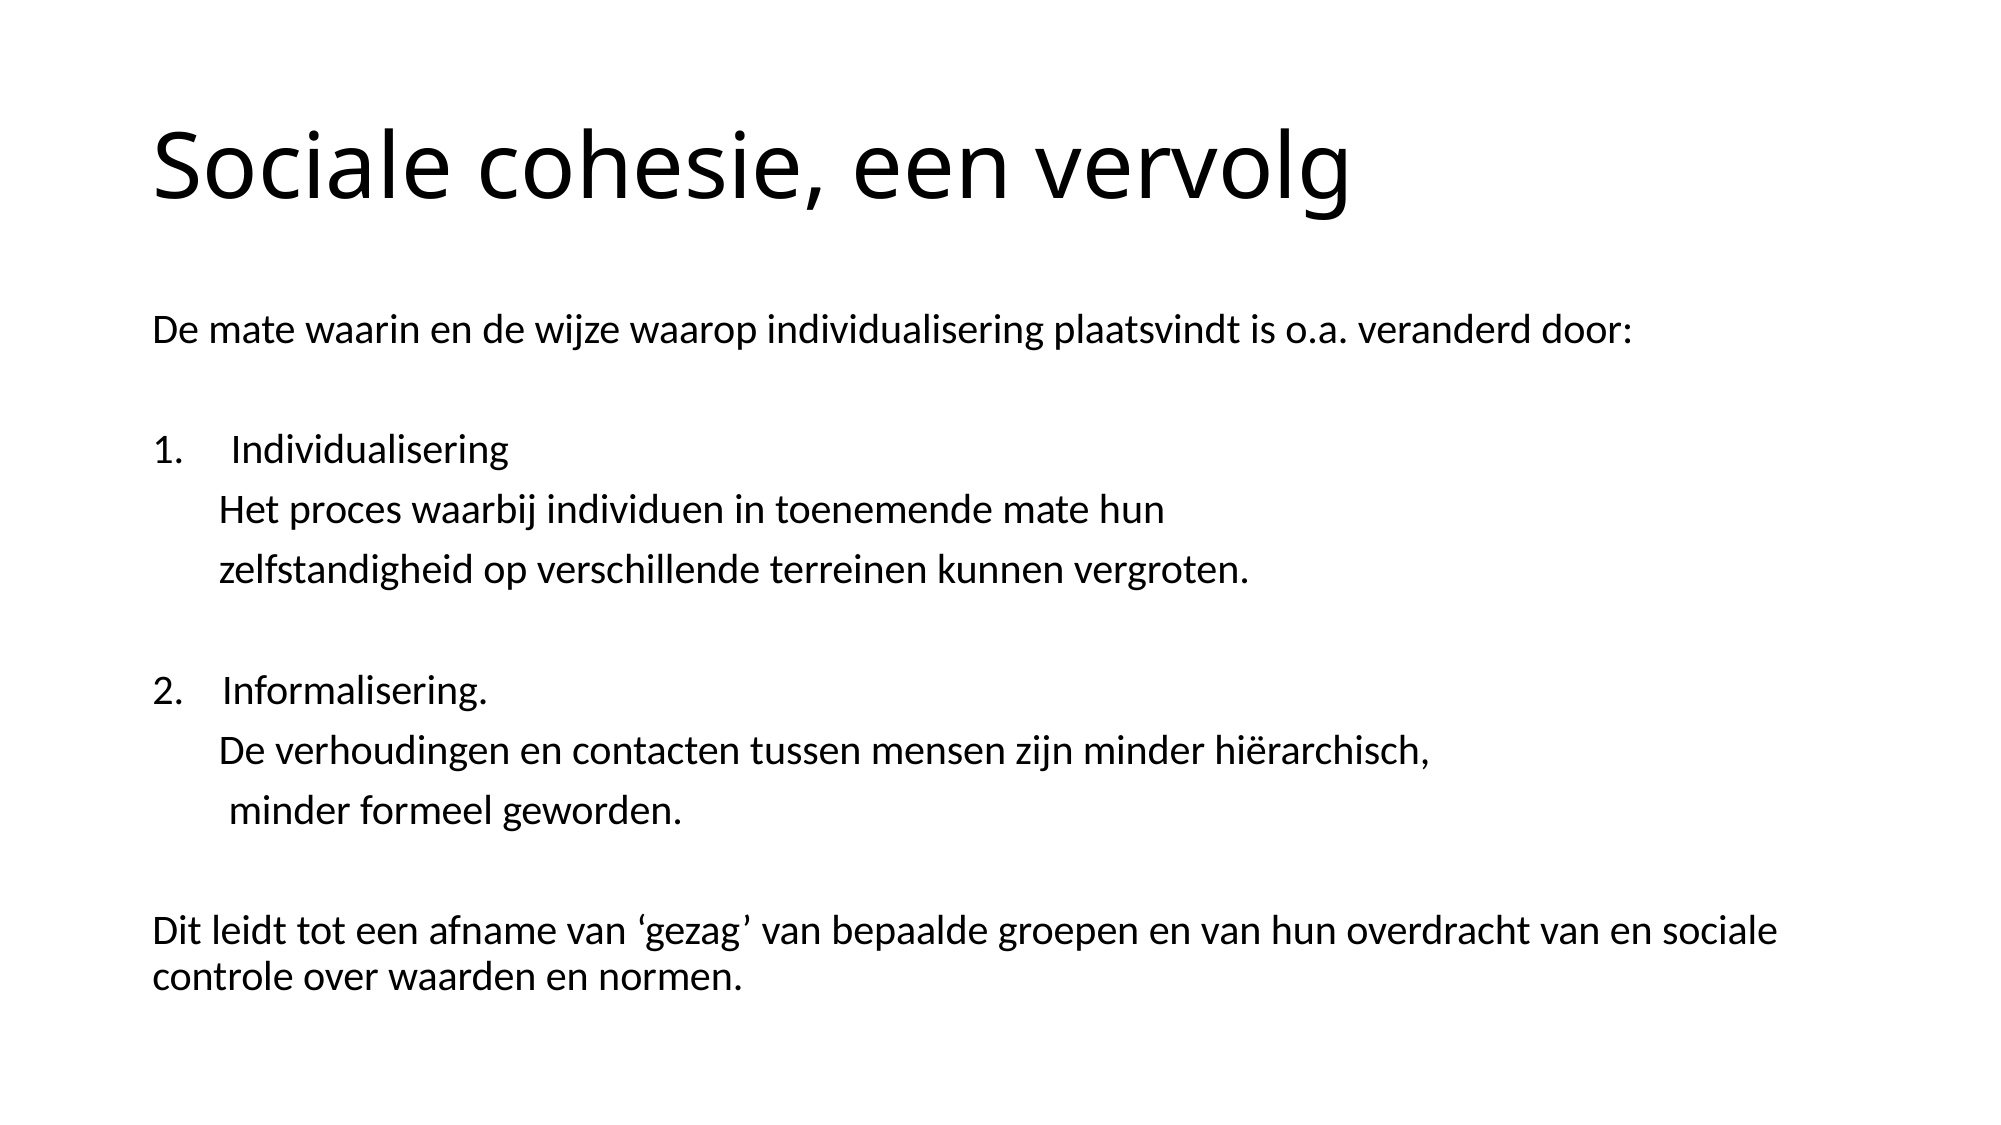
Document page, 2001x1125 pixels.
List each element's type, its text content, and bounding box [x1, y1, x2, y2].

list De mate waarin en de wijze waarop individualisering plaatsvindt is o.a. veranderd door: Individualisering Het proces waarbij individuen in toenemende mate hun zelfstandigheid op verschillende terreinen kunnen vergroten. 2. Informalisering. De verhoudingen en contacten tussen mensen zijn minder hiërarchisch, minder formeel geworden. Dit leidt tot een afname van ‘gezag’ van bepaalde groepen en van hun overdracht van en sociale controle over waarden en normen. [137, 299, 1863, 1014]
title Sociale cohesie, een vervolg [137, 59, 1863, 278]
